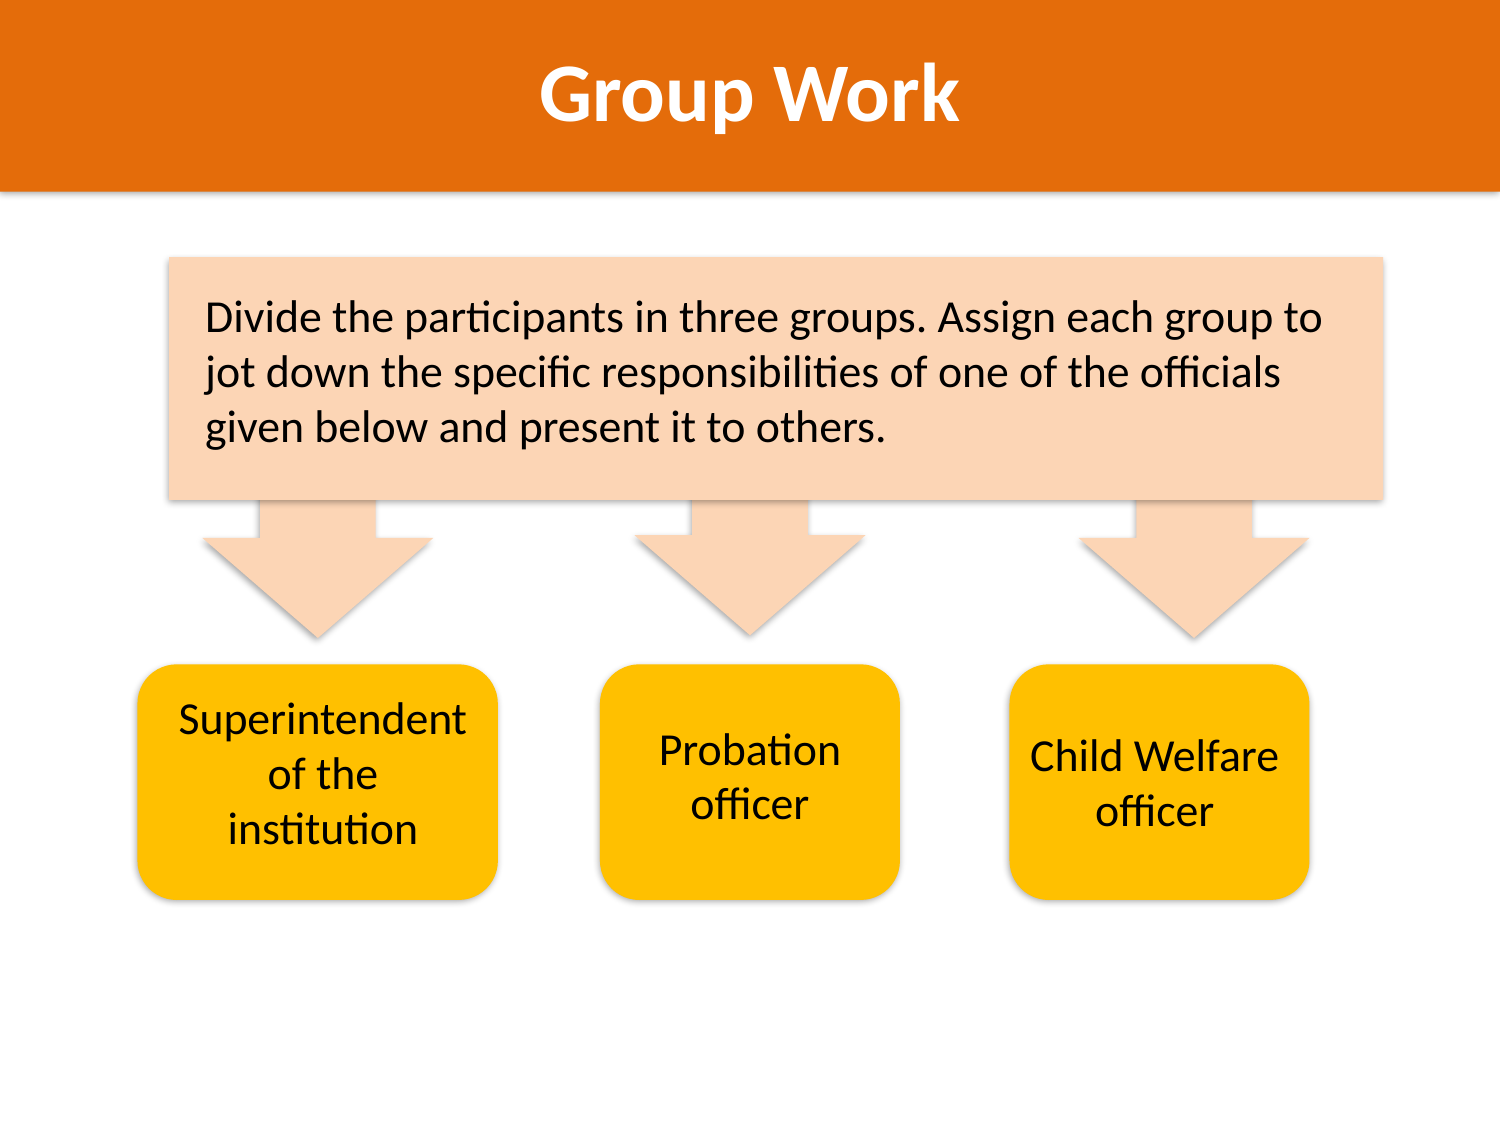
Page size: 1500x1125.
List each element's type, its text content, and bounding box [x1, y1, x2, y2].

text_box [168, 256, 1384, 501]
text_box [599, 663, 901, 901]
text_box Superintendent of the institution [157, 680, 489, 861]
text_box [633, 508, 867, 636]
text_box [136, 663, 499, 901]
text_box [1008, 663, 1311, 901]
text_box Divide the participants in three groups. Assign each group to jot down the specific responsibilities of one of the officials given below and present it to others. [190, 279, 1384, 459]
text_box Child Welfare officer [1014, 718, 1296, 843]
text_box Group Work [0, 30, 1500, 146]
text_box [1077, 508, 1311, 639]
text_box Probation officer [609, 711, 891, 837]
text_box [201, 508, 435, 639]
